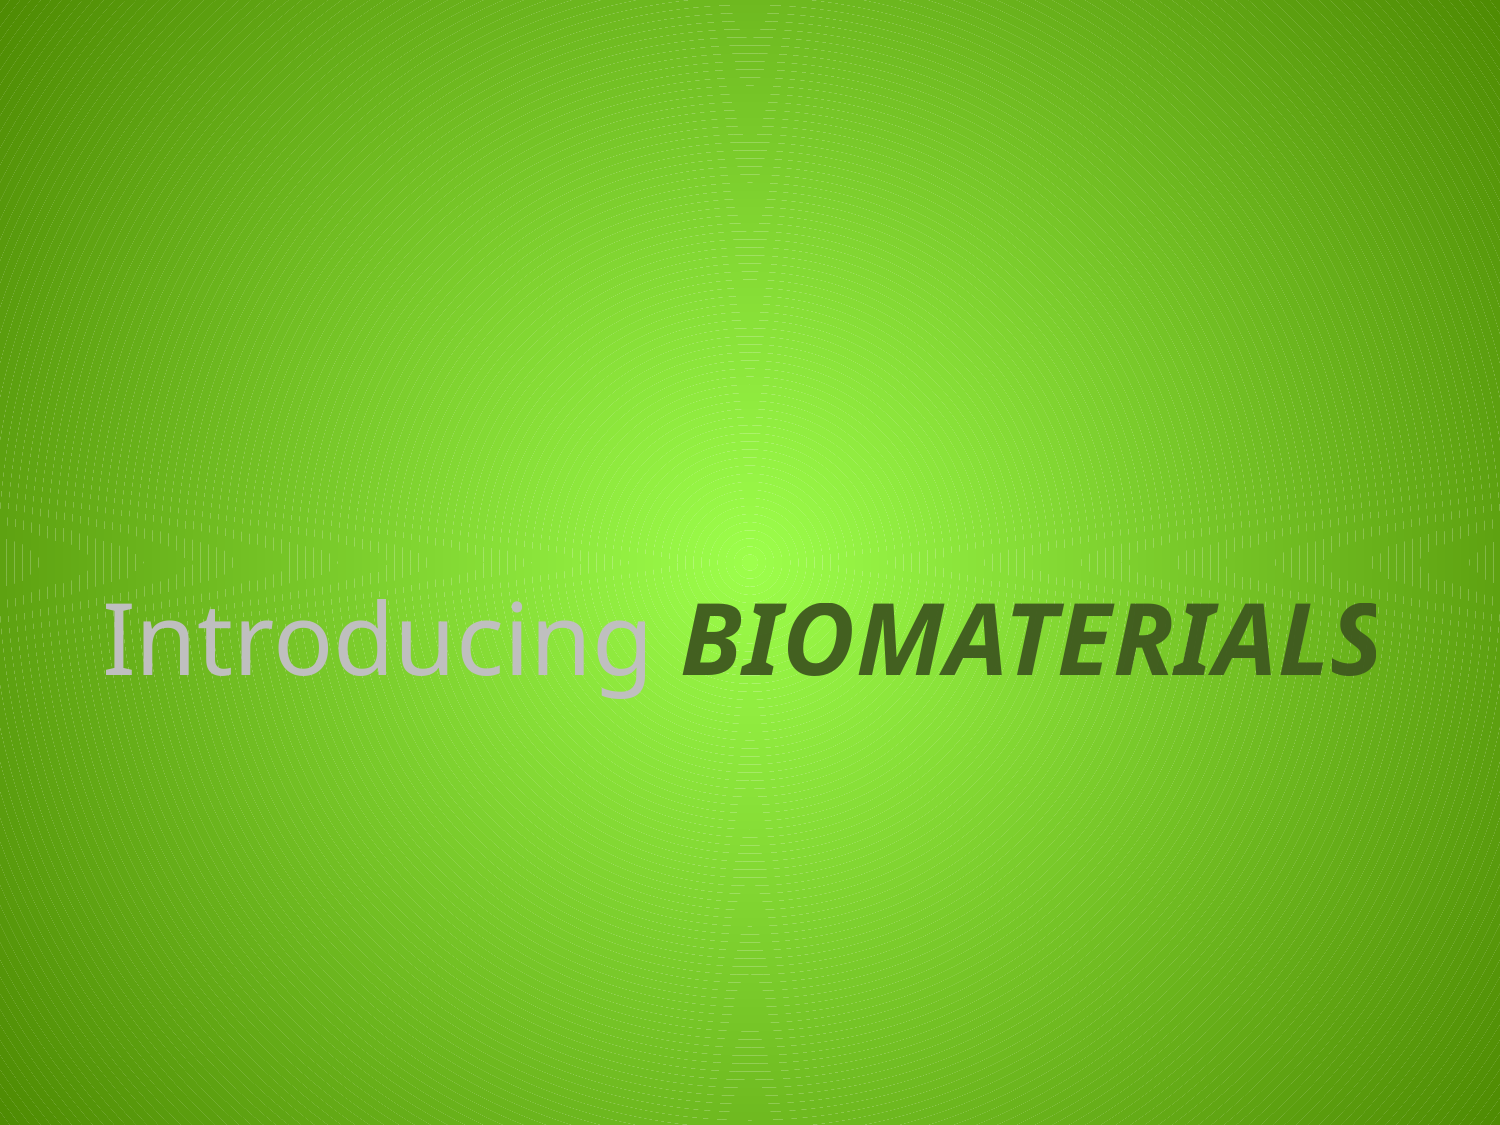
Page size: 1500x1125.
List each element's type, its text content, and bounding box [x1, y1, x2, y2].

text_box Introducing BIOMATERIALS [87, 568, 1400, 703]
